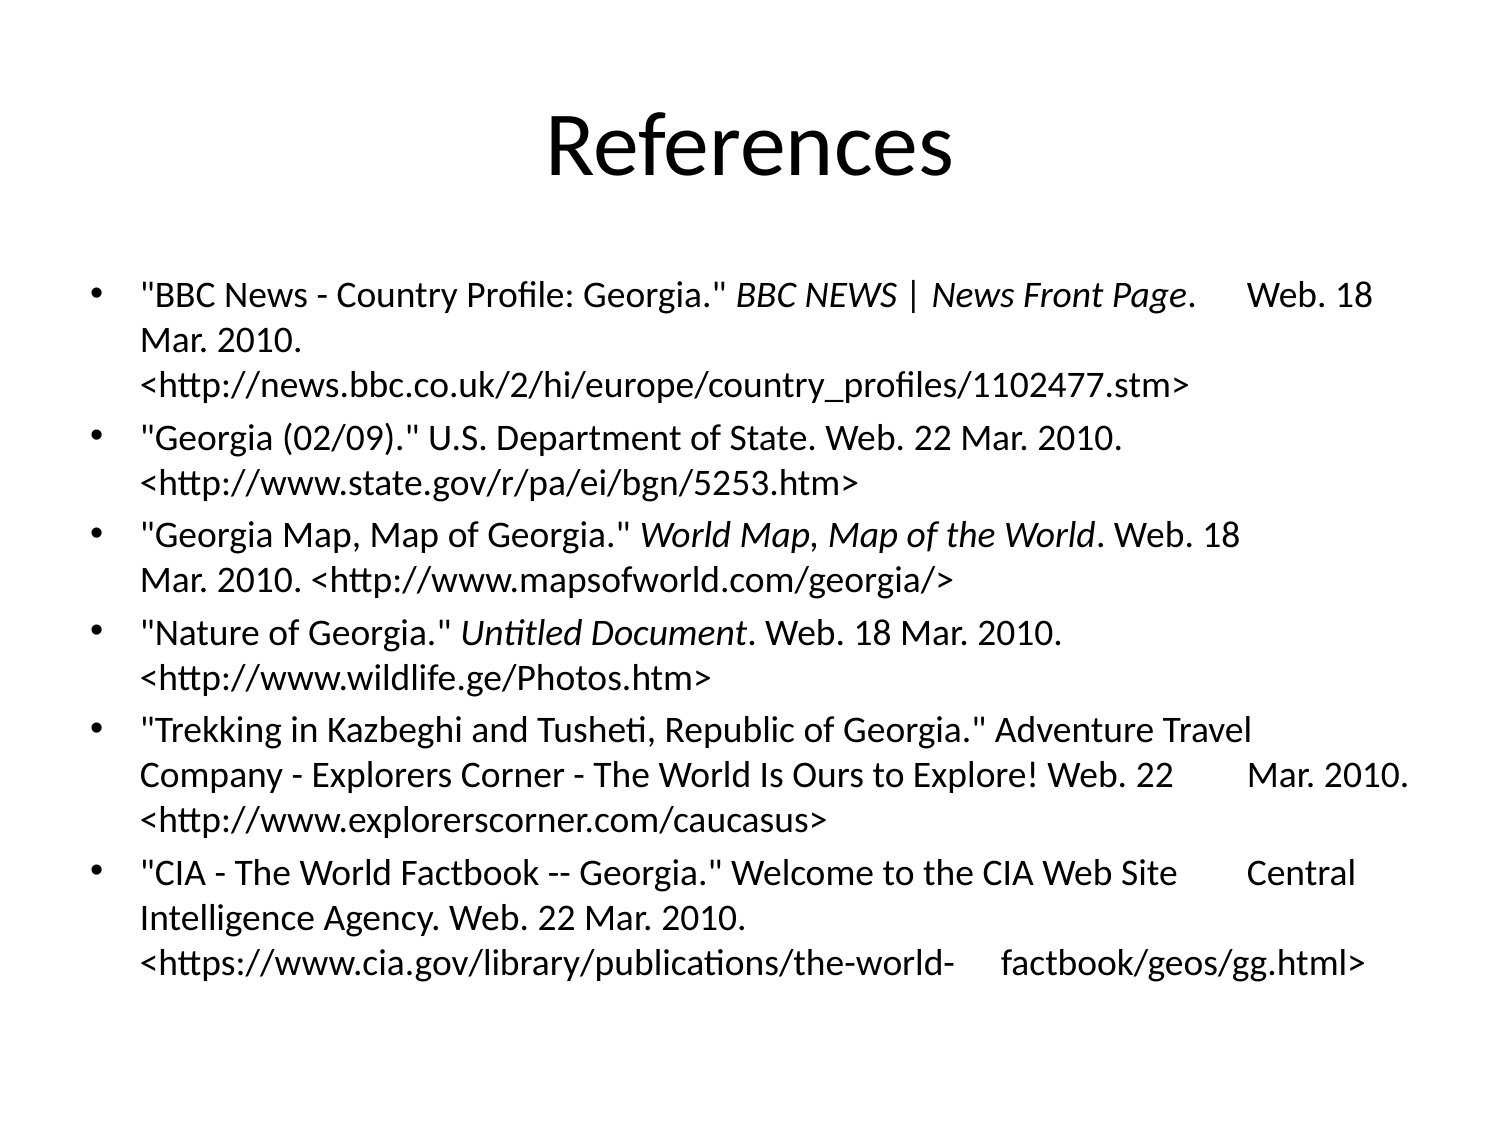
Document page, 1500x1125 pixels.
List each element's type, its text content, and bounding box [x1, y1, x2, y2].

list "BBC News - Country Profile: Georgia." BBC NEWS | News Front Page. Web. 18 Mar. 2010. <http://news.bbc.co.uk/2/hi/europe/country_profiles/1102477.stm> "Georgia (02/09)." U.S. Department of State. Web. 22 Mar. 2010. <http://www.state.gov/r/pa/ei/bgn/5253.htm> "Georgia Map, Map of Georgia." World Map, Map of the World. Web. 18 Mar. 2010. <http://www.mapsofworld.com/georgia/> "Nature of Georgia." Untitled Document. Web. 18 Mar. 2010. <http://www.wildlife.ge/Photos.htm> "Trekking in Kazbeghi and Tusheti, Republic of Georgia." Adventure Travel Company - Explorers Corner - The World Is Ours to Explore! Web. 22 Mar. 2010. <http://www.explorerscorner.com/caucasus> "CIA - The World Factbook -- Georgia." Welcome to the CIA Web Site Central Intelligence Agency. Web. 22 Mar. 2010. <https://www.cia.gov/library/publications/the-world- factbook/geos/gg.html> [75, 262, 1425, 1005]
title References [75, 45, 1425, 233]
